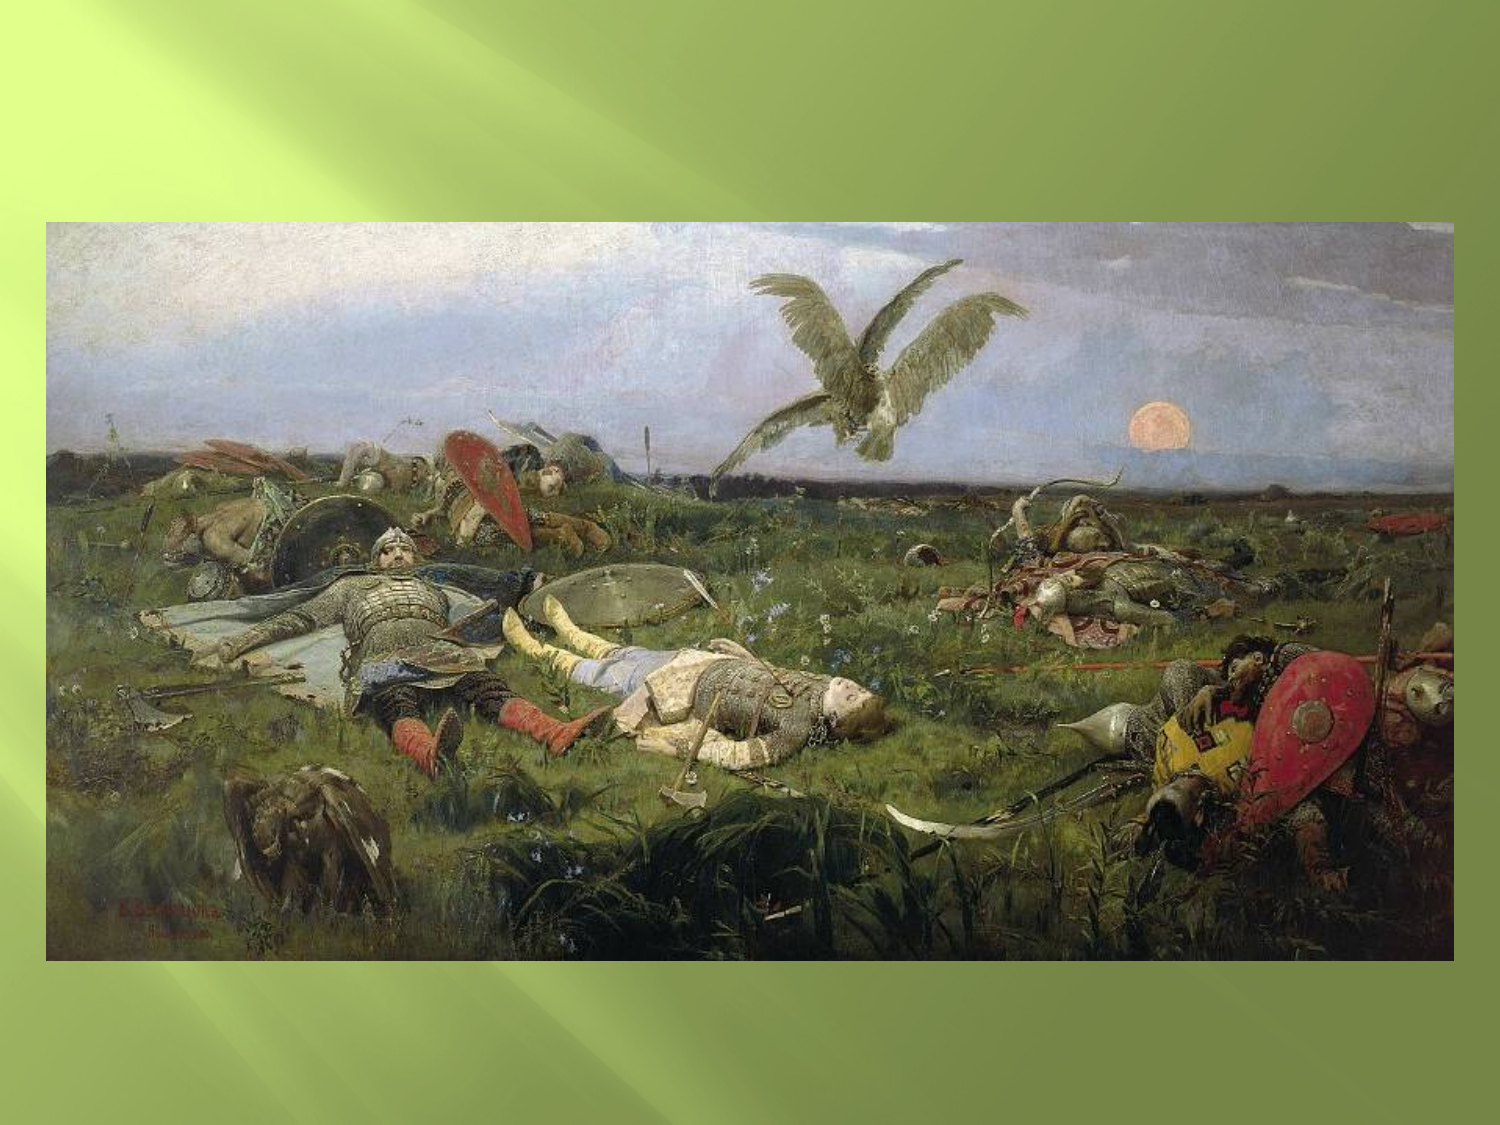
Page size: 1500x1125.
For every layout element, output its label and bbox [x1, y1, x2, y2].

picture [46, 222, 1454, 961]
